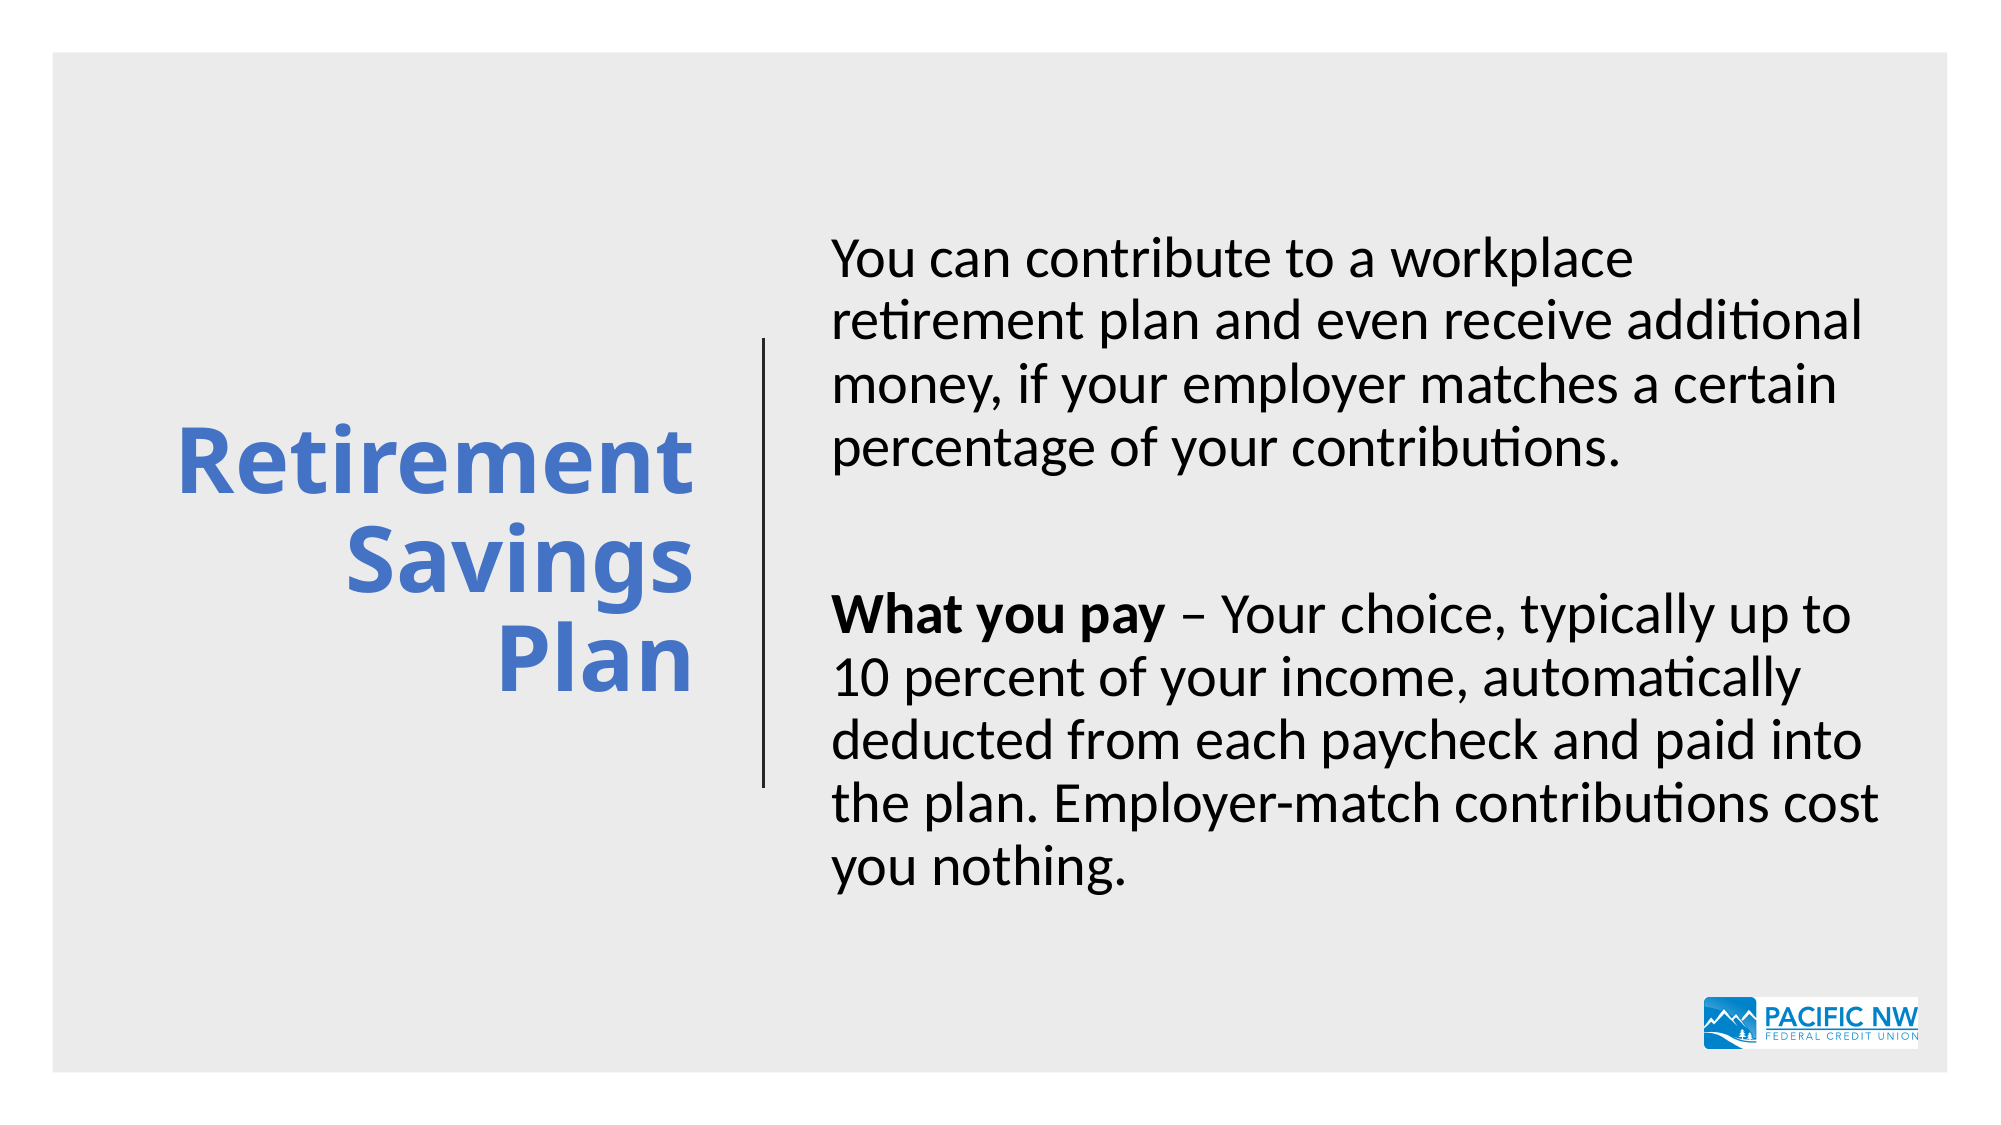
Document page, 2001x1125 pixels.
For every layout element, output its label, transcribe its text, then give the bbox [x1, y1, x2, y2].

picture [1704, 997, 1918, 1049]
text_box [52, 51, 1948, 1073]
list You can contribute to a workplace retirement plan and even receive additional money, if your employer matches a certain percentage of your contributions. What you pay – Your choice, typically up to 10 percent of your income, automatically deducted from each paycheck and paid into the plan. Employer-match contributions cost you nothing. [816, 158, 1901, 967]
picture [1736, 1000, 1754, 1011]
title Retirement Savings Plan [137, 158, 711, 967]
